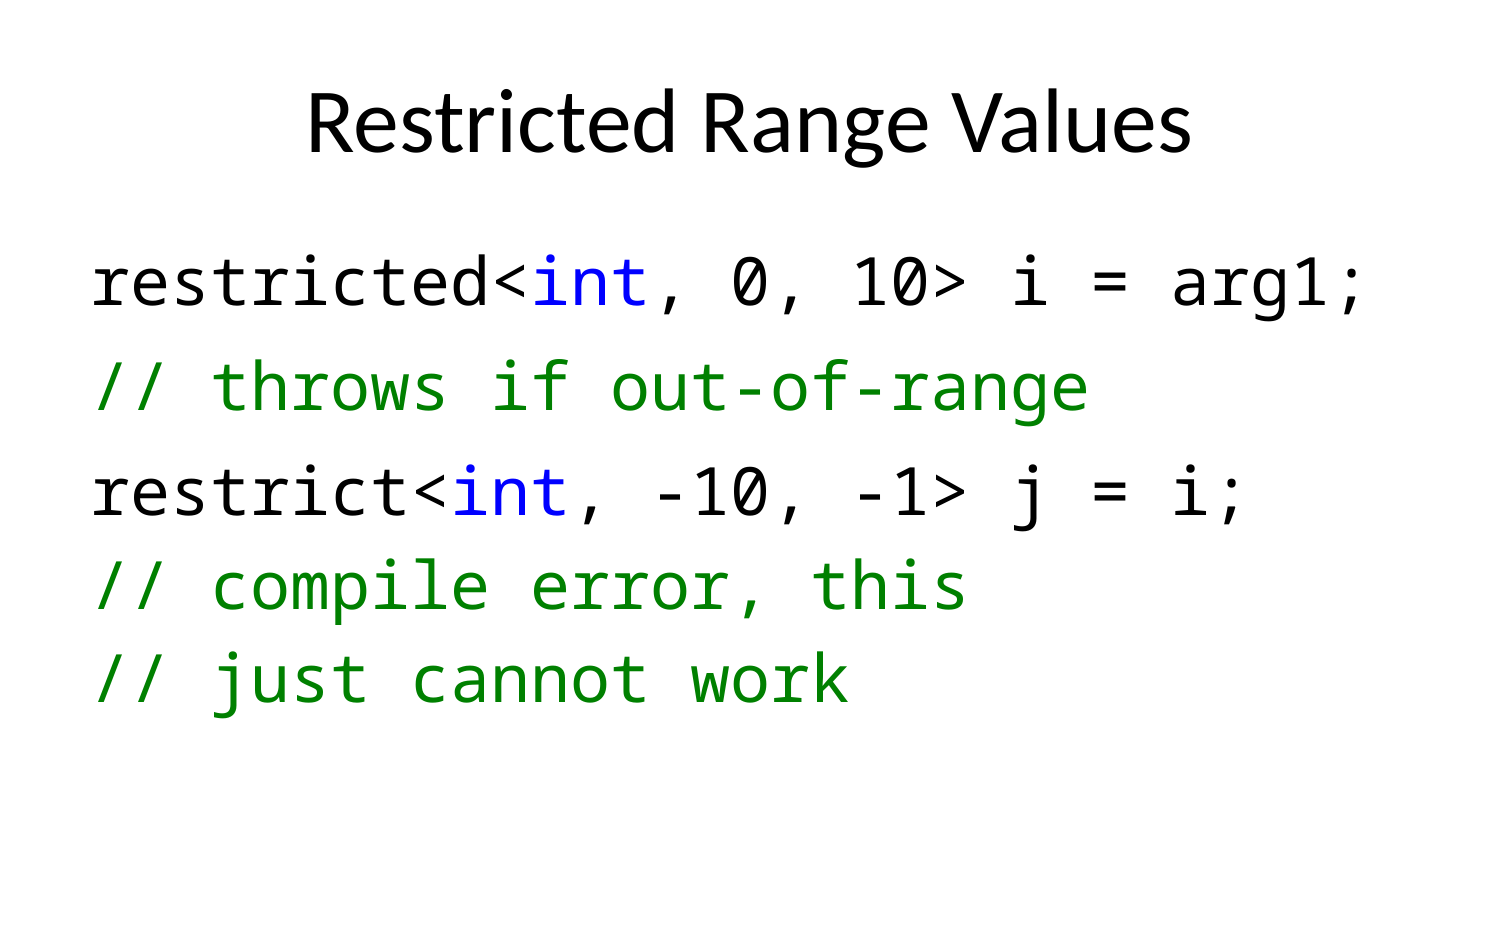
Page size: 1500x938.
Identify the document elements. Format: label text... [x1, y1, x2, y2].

list restricted<int, 0, 10> i = arg1; // throws if out-of-range restrict<int, -10, -1> j = i; // compile error, this // just cannot work [75, 218, 1425, 838]
title Restricted Range Values [75, 37, 1425, 194]
